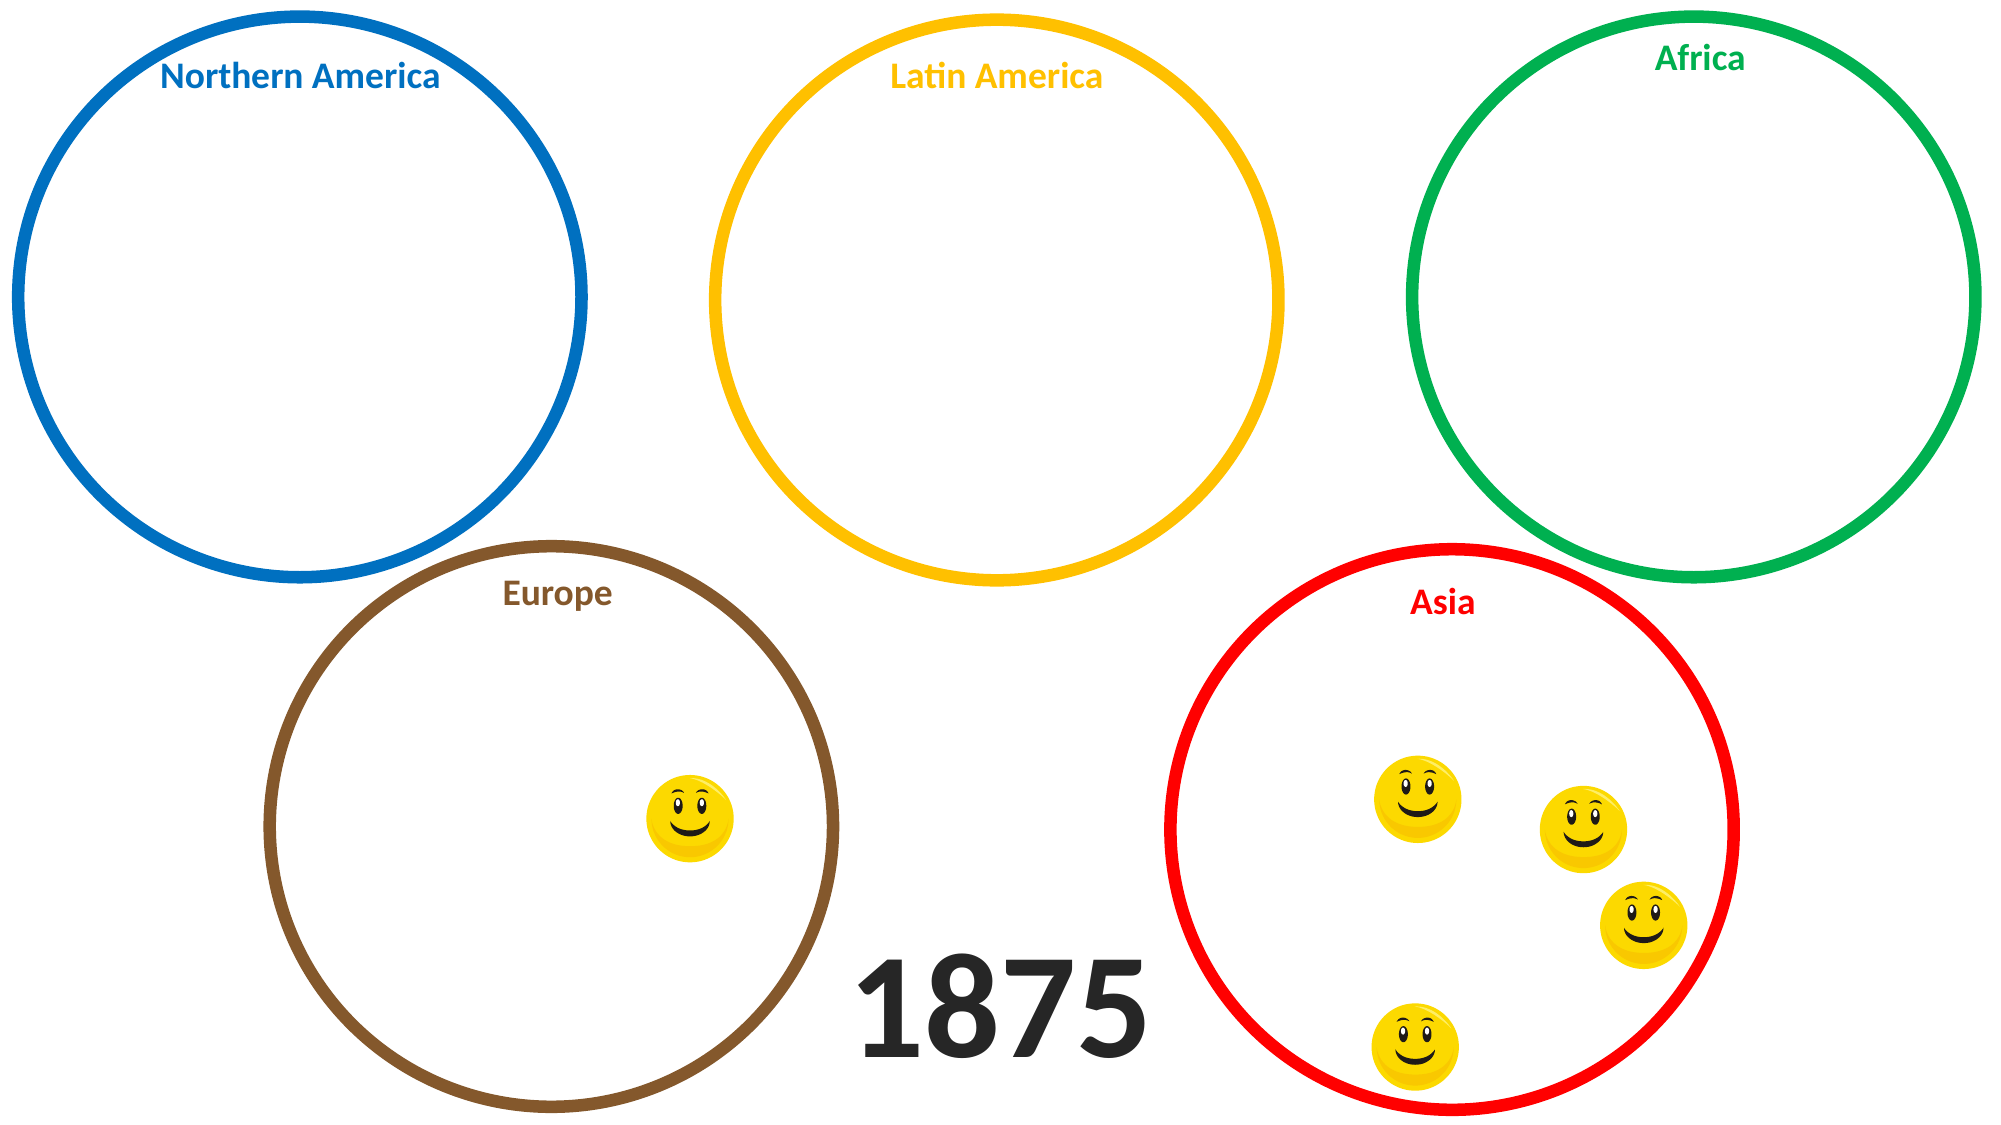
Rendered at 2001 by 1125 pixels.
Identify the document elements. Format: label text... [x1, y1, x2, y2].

picture [1600, 881, 1688, 970]
text_box [1411, 15, 1977, 579]
text_box Africa [1640, 25, 1788, 86]
text_box Latin America [875, 43, 1122, 104]
text_box [1169, 548, 1735, 1111]
picture [1374, 755, 1462, 843]
text_box [17, 61, 583, 579]
picture [1539, 785, 1628, 874]
text_box Europe [488, 560, 647, 621]
picture [1371, 1003, 1459, 1091]
text_box [714, 46, 1280, 582]
text_box 1875 [820, 900, 1181, 1095]
text_box Northern America [145, 43, 497, 104]
text_box [178, 15, 422, 43]
text_box [881, 18, 1112, 43]
text_box Asia [1395, 569, 1493, 630]
text_box [268, 545, 835, 1108]
picture [646, 774, 734, 863]
